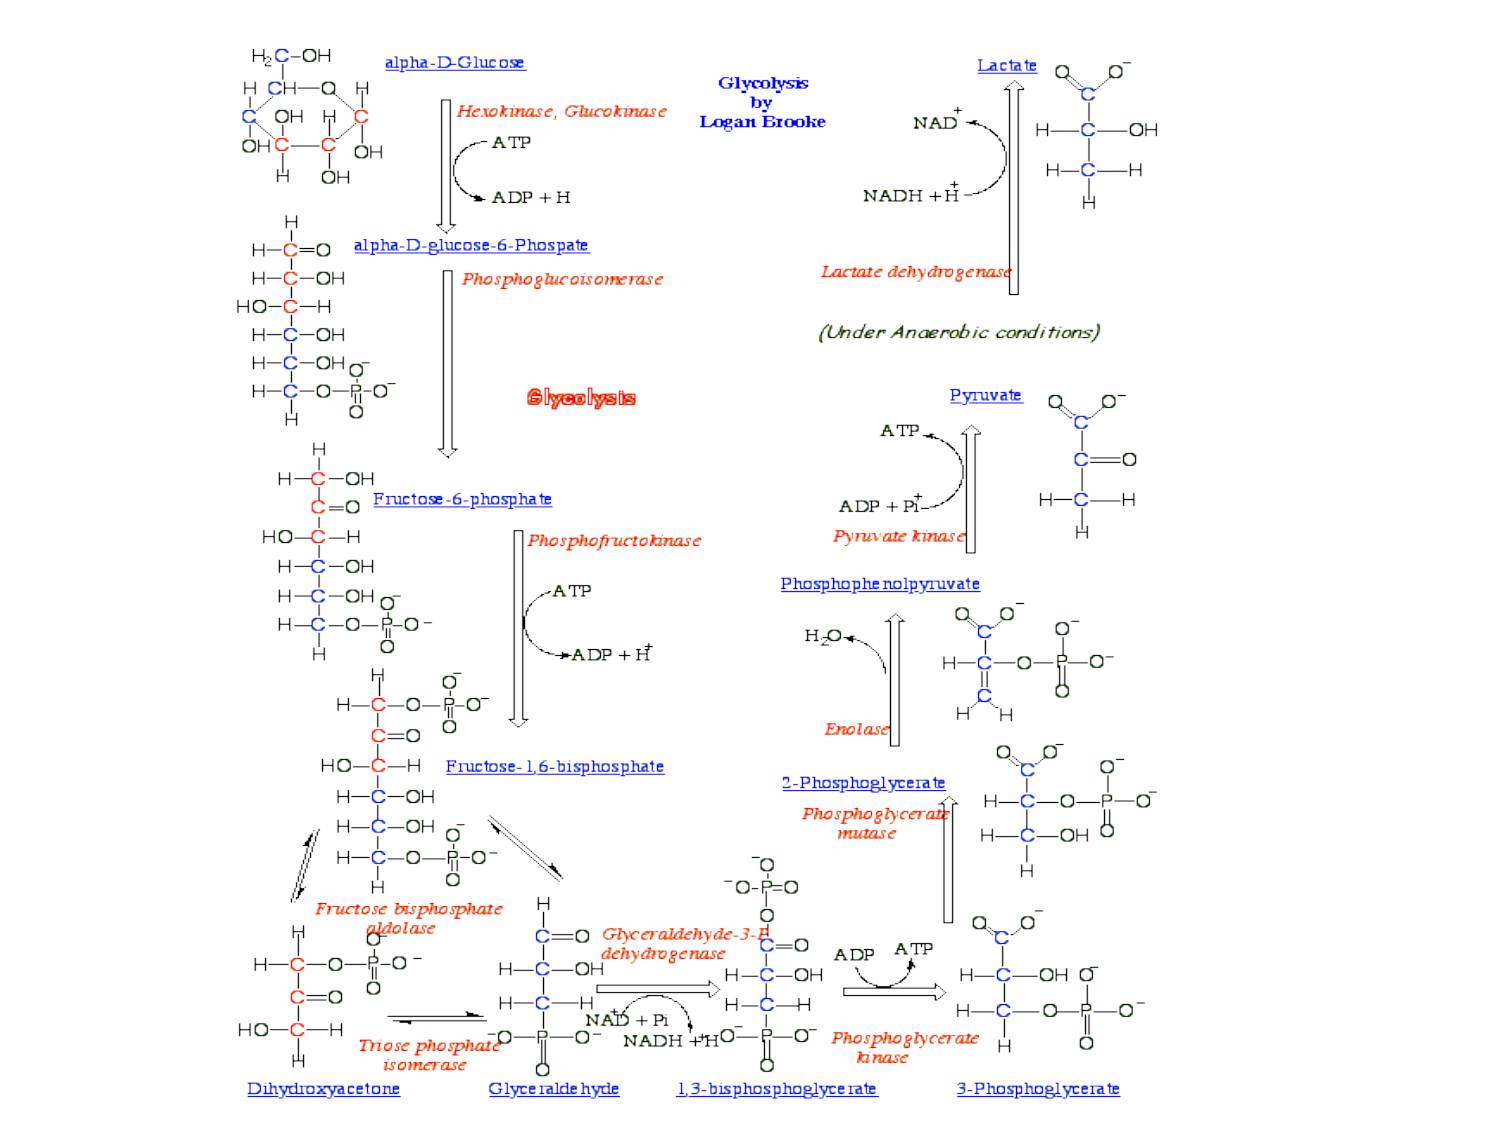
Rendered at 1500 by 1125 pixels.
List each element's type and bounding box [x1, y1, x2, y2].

list [234, 46, 1161, 1102]
